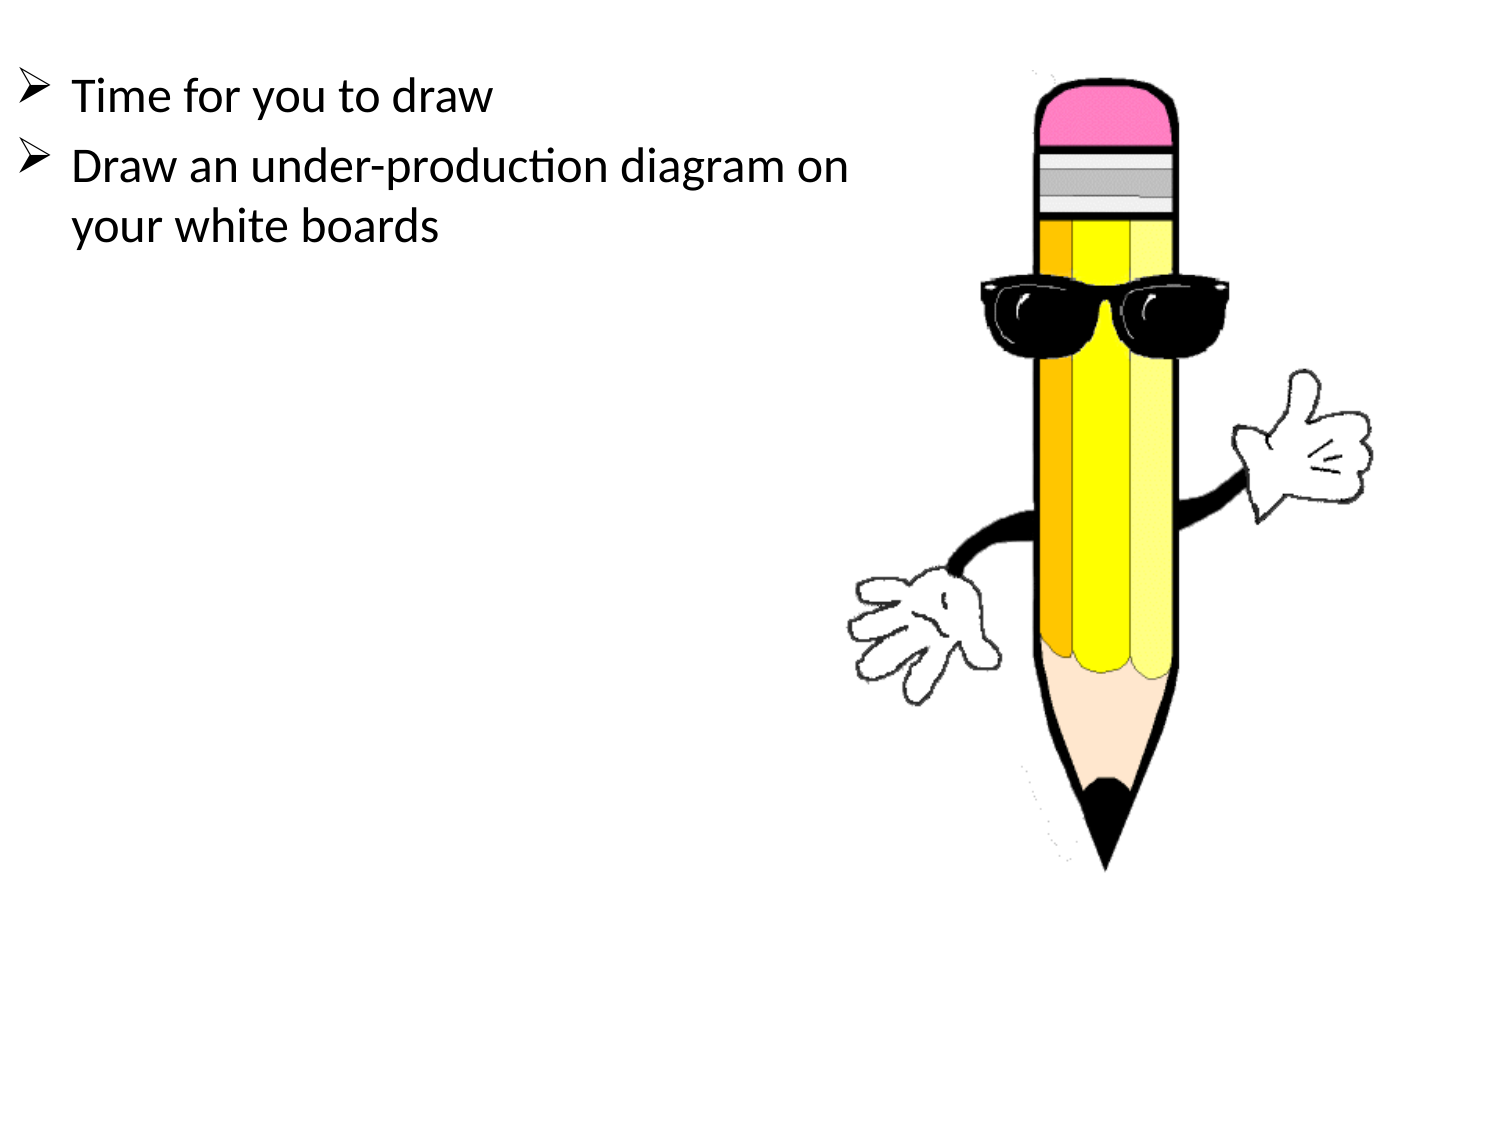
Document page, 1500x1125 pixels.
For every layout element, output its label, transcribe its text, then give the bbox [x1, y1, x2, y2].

picture [832, 70, 1380, 882]
list Time for you to draw Draw an under-production diagram on your white boards [0, 54, 904, 1017]
